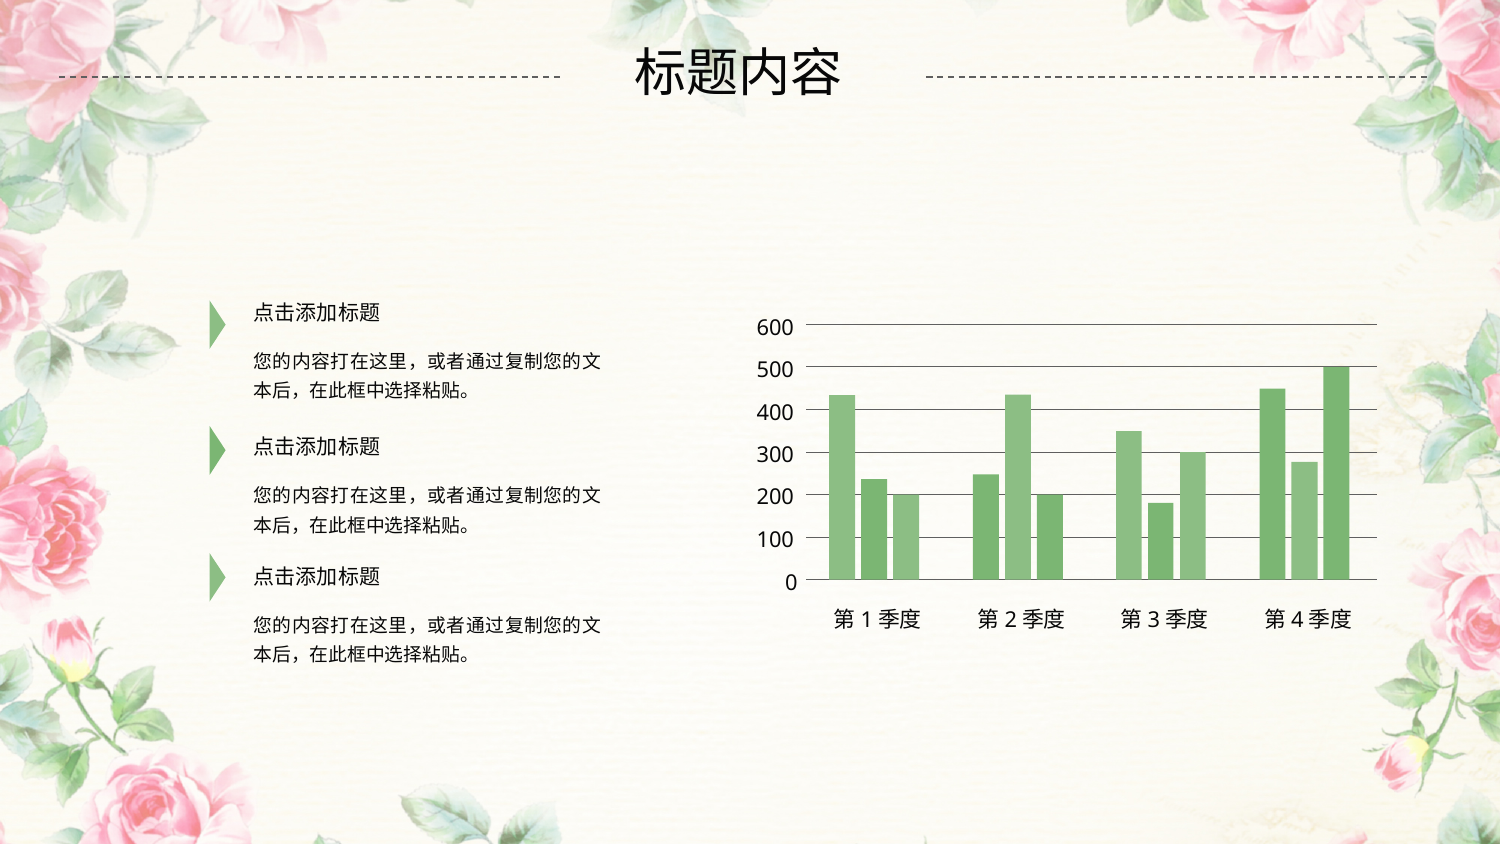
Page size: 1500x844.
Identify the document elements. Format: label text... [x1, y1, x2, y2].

text_box 400 [741, 390, 810, 432]
text_box [1036, 494, 1063, 580]
text_box [1005, 394, 1031, 580]
text_box 第2季度 [962, 598, 1081, 640]
text_box 第3季度 [1105, 598, 1224, 640]
text_box [1259, 388, 1286, 580]
text_box 300 [741, 433, 810, 475]
text_box [1148, 502, 1174, 580]
picture [0, 0, 1500, 844]
text_box 您的内容打在这里，或者通过复制您的文本后，在此框中选择粘贴。 [238, 599, 616, 673]
text_box 第1季度 [818, 598, 937, 640]
text_box [893, 494, 920, 580]
text_box 第4季度 [1249, 598, 1368, 640]
text_box 100 [741, 518, 810, 560]
text_box 点击添加标题 [238, 286, 457, 325]
text_box 标题内容 [608, 32, 868, 110]
text_box [861, 479, 888, 580]
text_box [209, 425, 226, 475]
text_box 您的内容打在这里，或者通过复制您的文本后，在此框中选择粘贴。 [238, 335, 616, 409]
text_box 0 [770, 560, 813, 602]
text_box [1180, 452, 1206, 580]
text_box 600 [741, 305, 810, 347]
text_box [1291, 461, 1318, 580]
text_box 点击添加标题 [238, 421, 457, 460]
text_box [1116, 431, 1142, 580]
text_box [209, 553, 226, 602]
text_box [972, 474, 999, 580]
text_box [1323, 366, 1350, 580]
text_box 您的内容打在这里，或者通过复制您的文本后，在此框中选择粘贴。 [238, 470, 616, 544]
text_box [829, 395, 856, 580]
text_box [209, 300, 226, 349]
text_box 点击添加标题 [238, 550, 457, 589]
text_box 200 [741, 475, 810, 517]
text_box 500 [741, 348, 810, 390]
